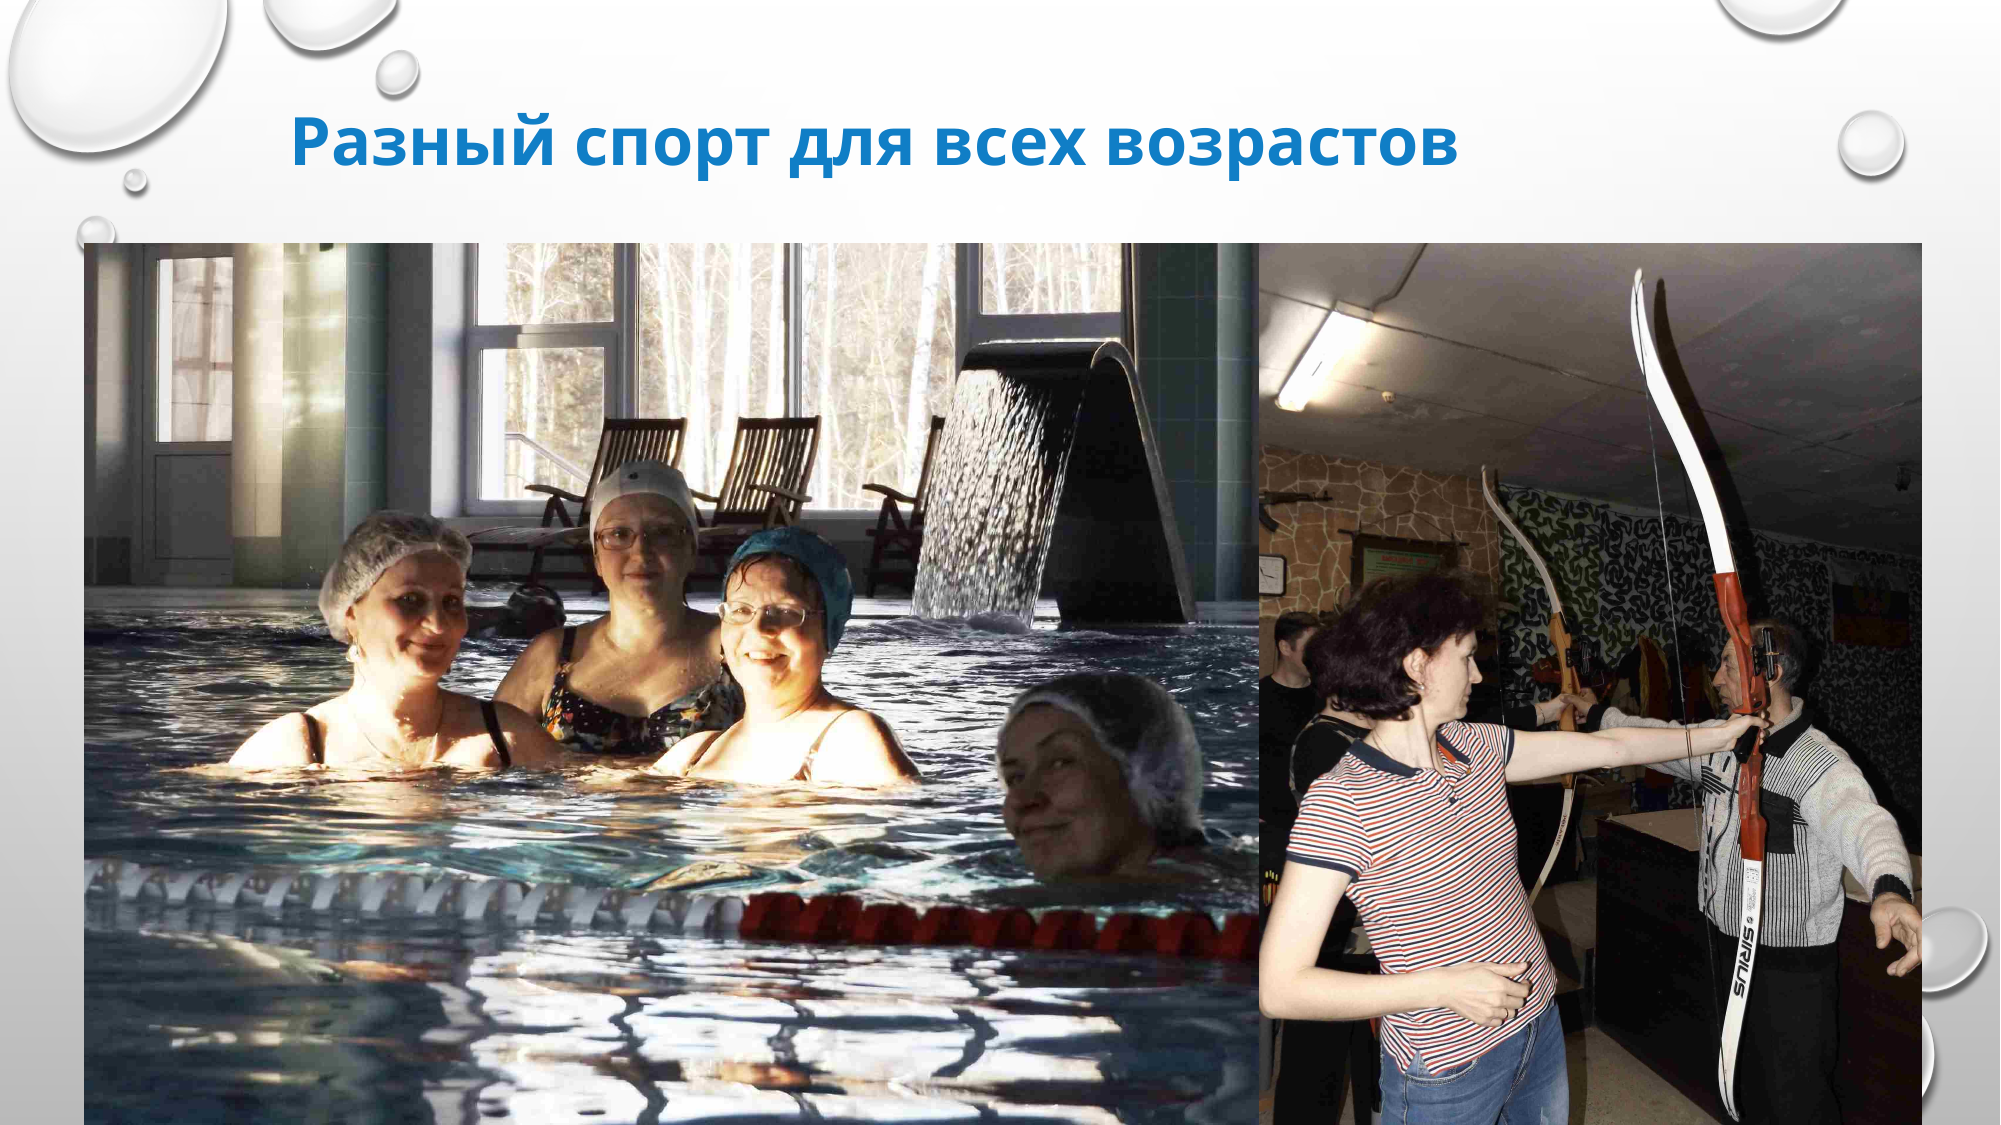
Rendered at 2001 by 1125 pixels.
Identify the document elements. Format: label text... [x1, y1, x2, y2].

picture [0, 0, 2000, 1125]
text_box Разный спорт для всех возрастов [274, 91, 1488, 241]
